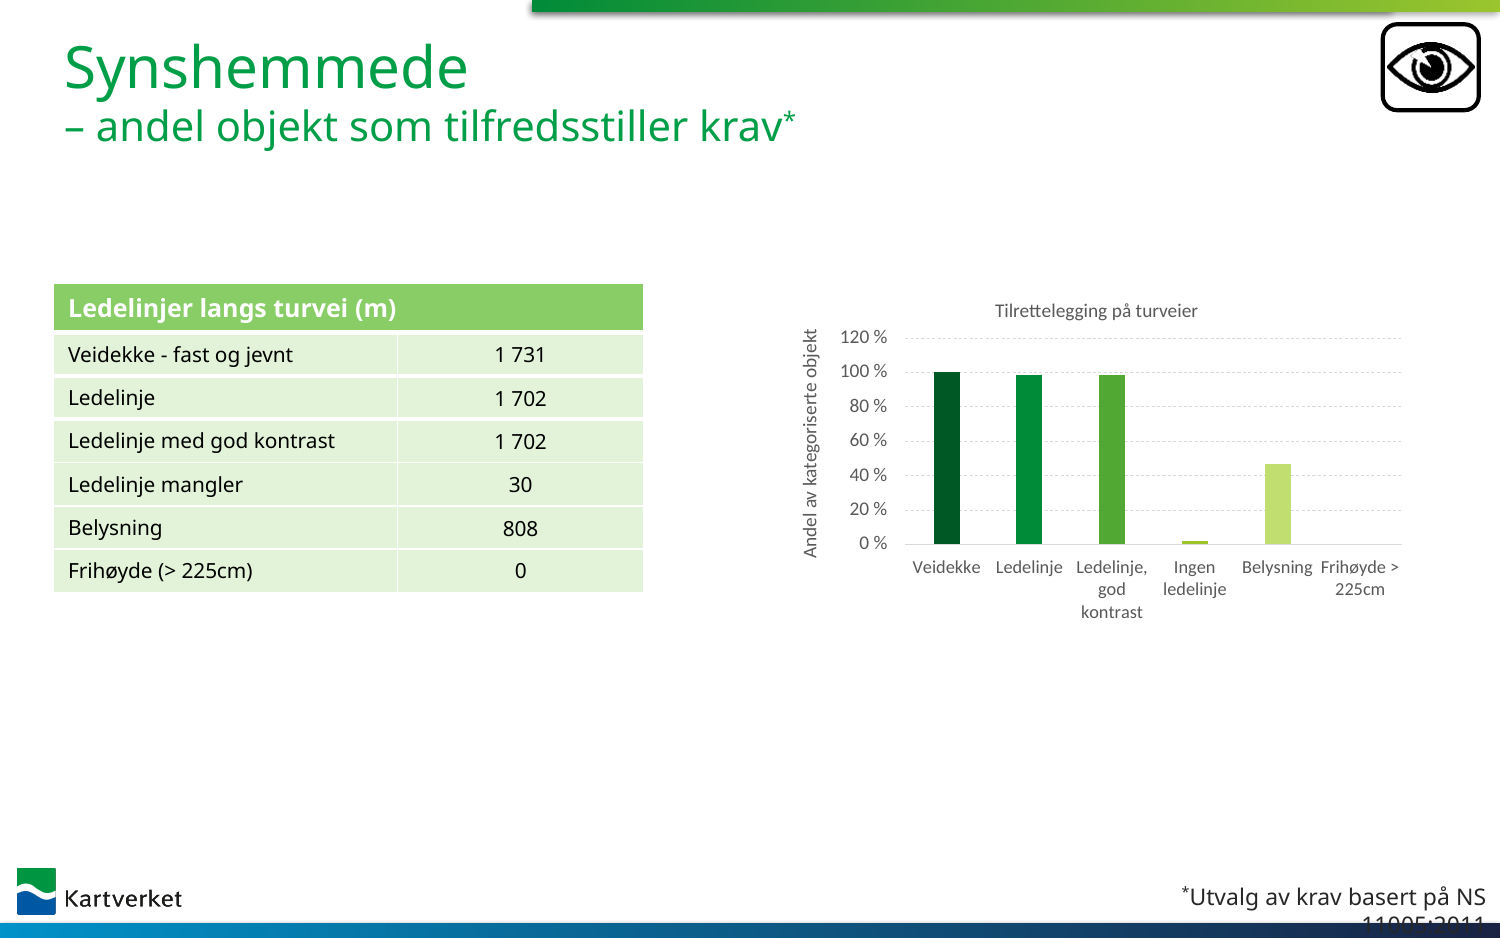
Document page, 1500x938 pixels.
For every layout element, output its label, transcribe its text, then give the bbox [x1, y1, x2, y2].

table_cell Ledelinje mangler [54, 463, 397, 505]
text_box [1382, 24, 1480, 111]
table_header Ledelinjer langs turvei (m) [54, 284, 643, 330]
table_cell 1 702 [398, 421, 643, 462]
table_cell Veidekke - fast og jevnt [54, 335, 397, 374]
table_cell Ledelinje [54, 378, 397, 417]
table_cell Frihøyde (> 225cm) [54, 550, 397, 592]
table_cell 1 731 [398, 335, 643, 374]
table_cell Belysning [54, 507, 397, 548]
table_cell 0 [398, 550, 643, 592]
table_cell 30 [398, 463, 643, 505]
table_cell 808 [398, 507, 643, 548]
text_box Synshemmede – andel objekt som tilfredsstiller krav* [49, 24, 1431, 158]
table_cell Ledelinje med god kontrast [54, 421, 397, 462]
text_box *Utvalg av krav basert på NS 11005:2011 [1068, 873, 1500, 938]
table_cell 1 702 [398, 378, 643, 417]
picture [791, 291, 1402, 630]
